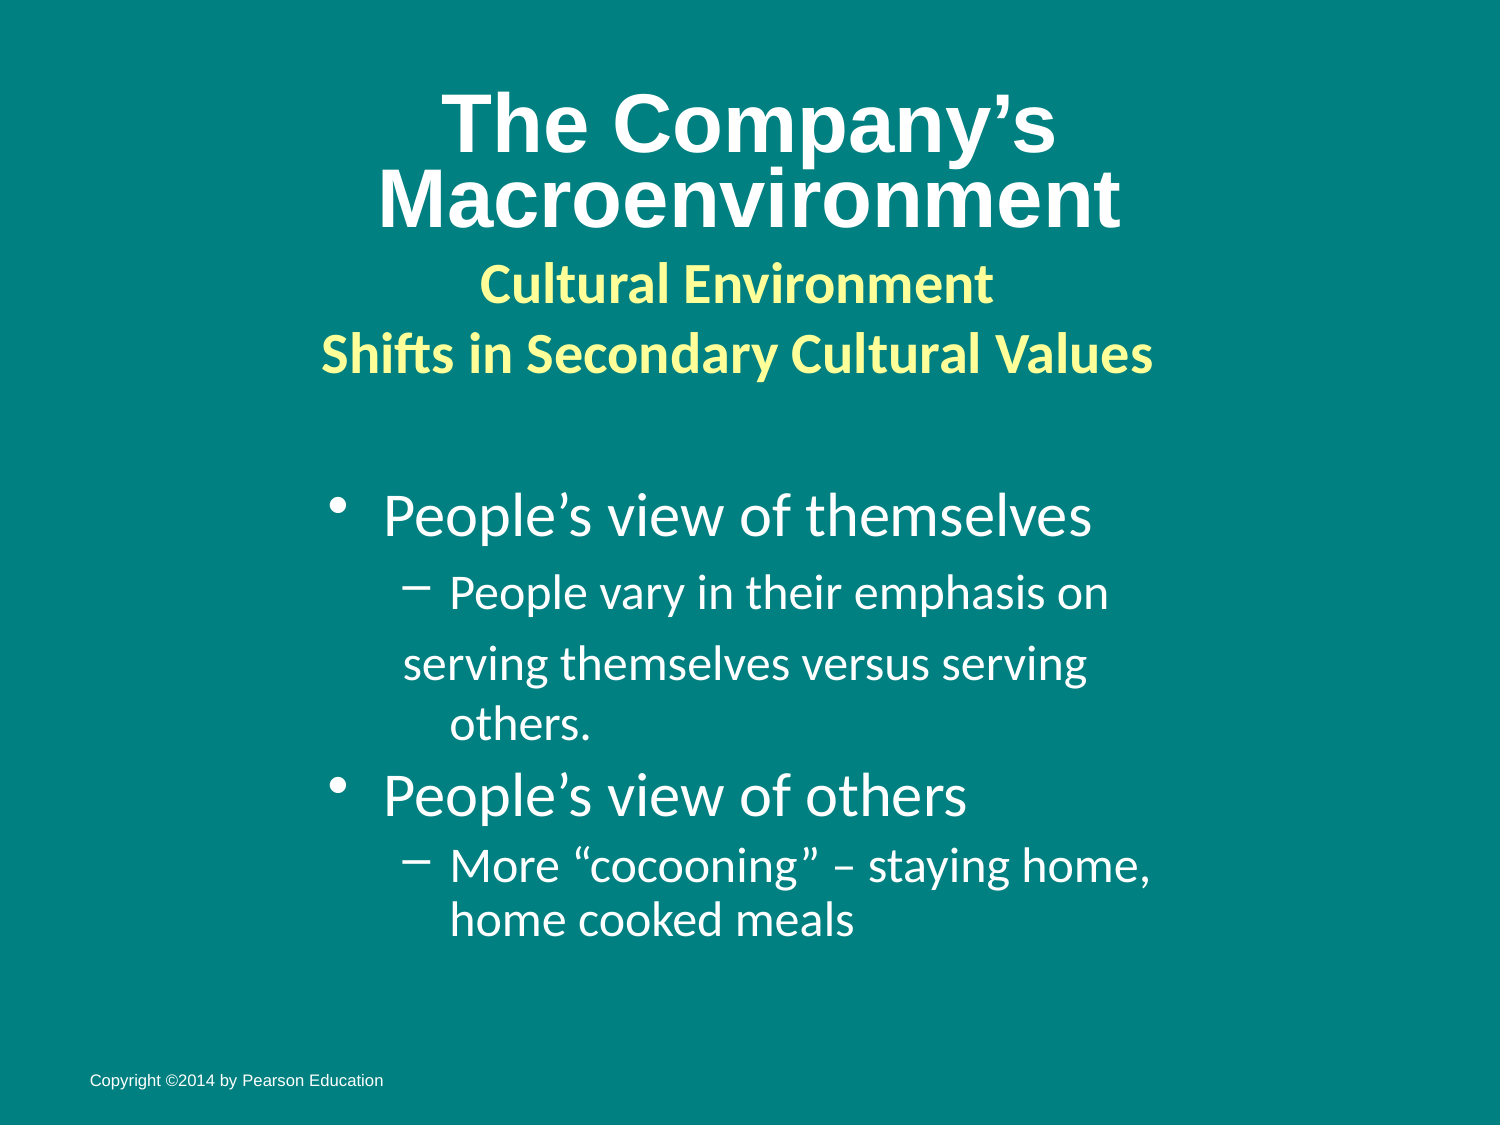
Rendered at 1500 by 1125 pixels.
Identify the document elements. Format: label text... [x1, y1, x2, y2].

list Cultural Environment Shifts in Secondary Cultural Values [149, 237, 1326, 301]
list People’s view of themselves People vary in their emphasis on serving themselves versus serving others. People’s view of others More “cocooning” – staying home, home cooked meals [312, 387, 1201, 1063]
text_box Copyright ©2014 by Pearson Education [74, 1062, 825, 1098]
title The Company’s Macroenvironment [112, 37, 1388, 226]
